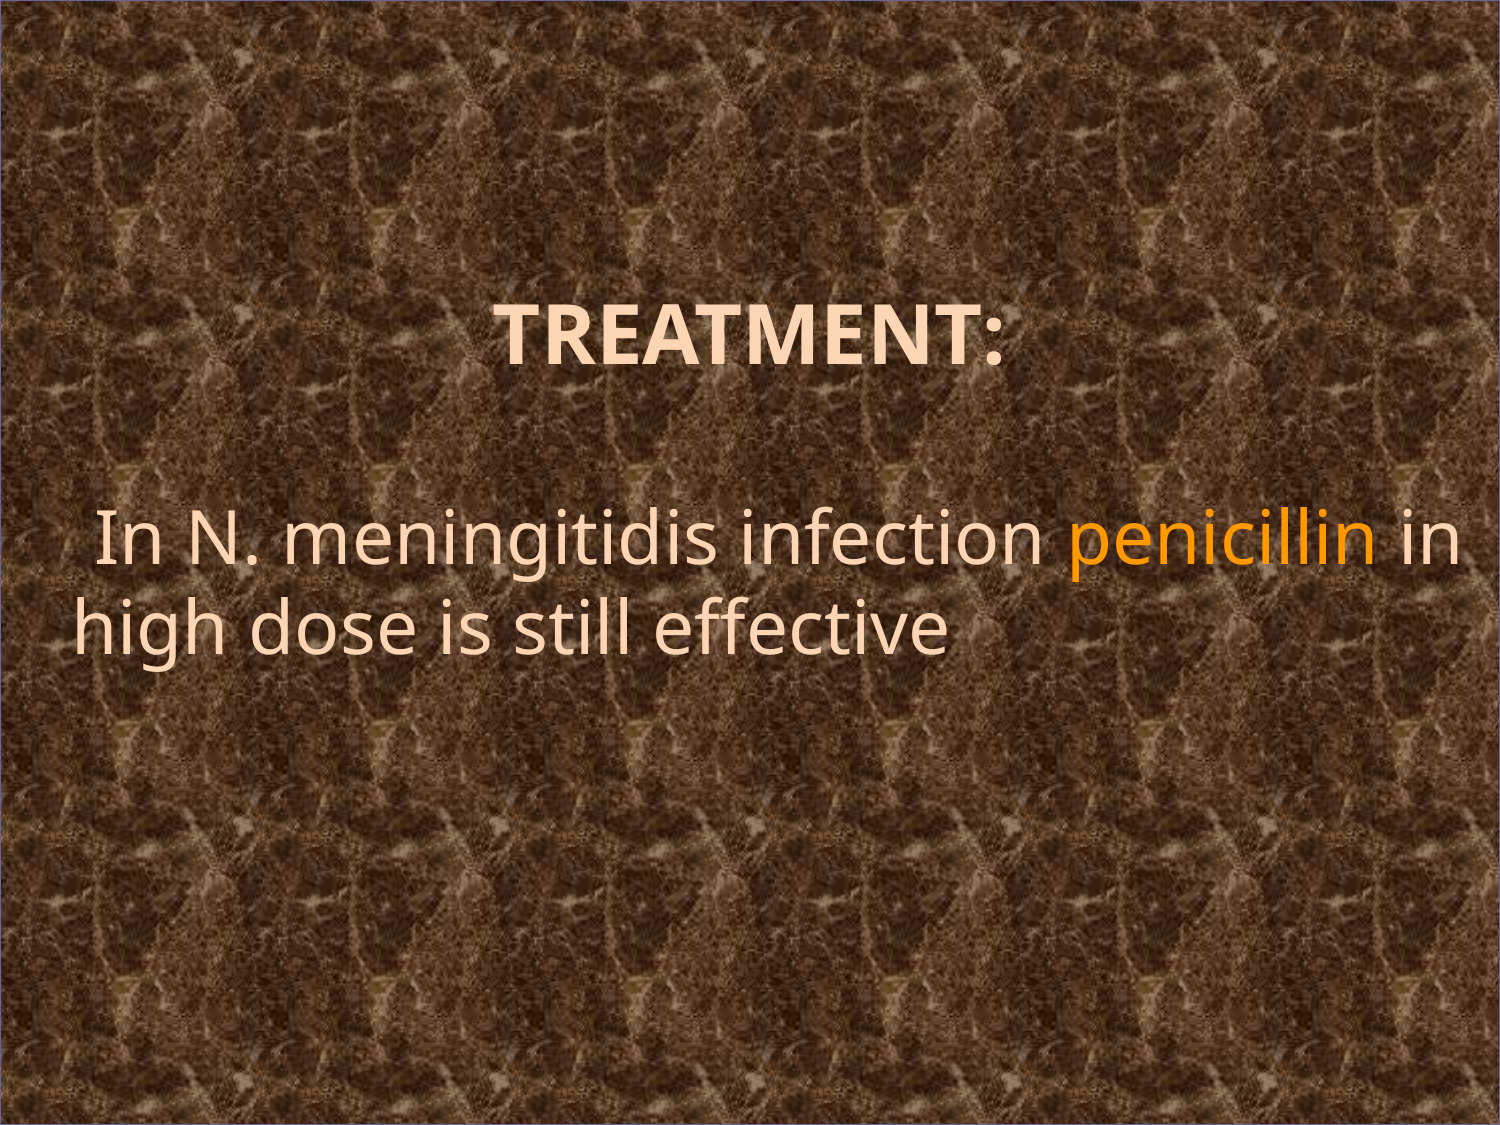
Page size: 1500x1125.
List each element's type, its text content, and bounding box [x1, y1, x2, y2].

text_box TREATMENT: In N. meningitidis infection penicillin in high dose is still effective [0, 0, 1500, 1125]
